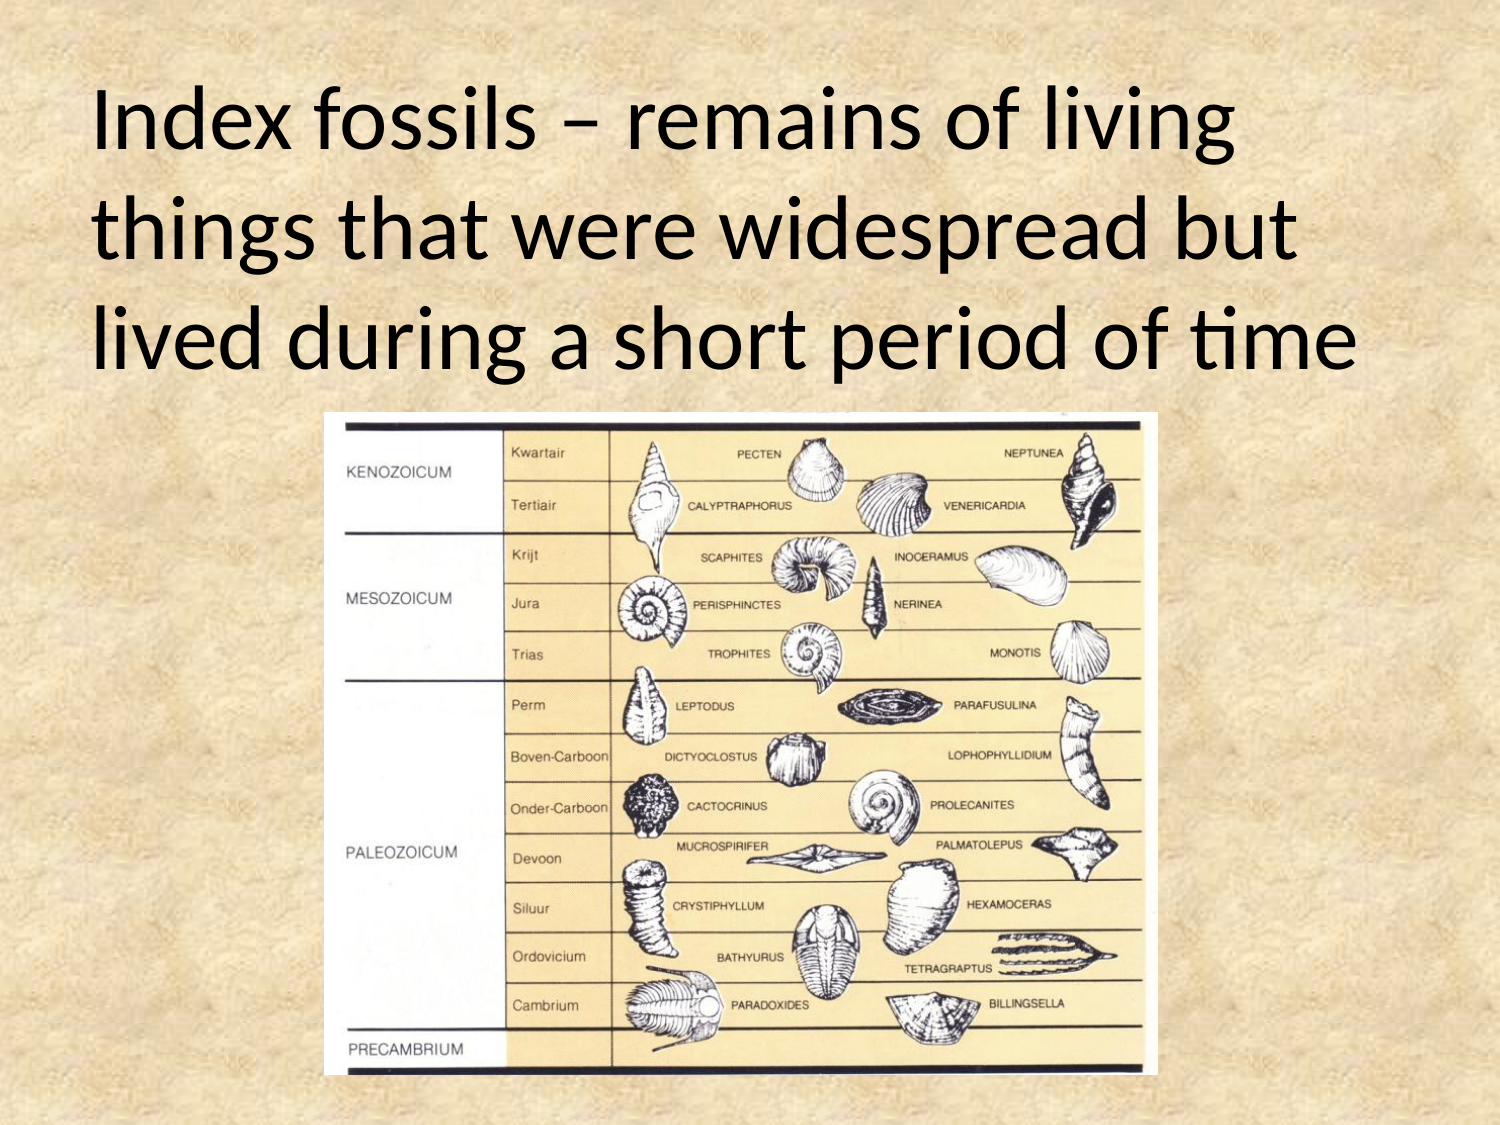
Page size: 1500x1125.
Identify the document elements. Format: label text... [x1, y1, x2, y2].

picture [0, 0, 1500, 1125]
title Index fossils – remains of living things that were widespread but lived during a short period of time [75, 45, 1425, 400]
